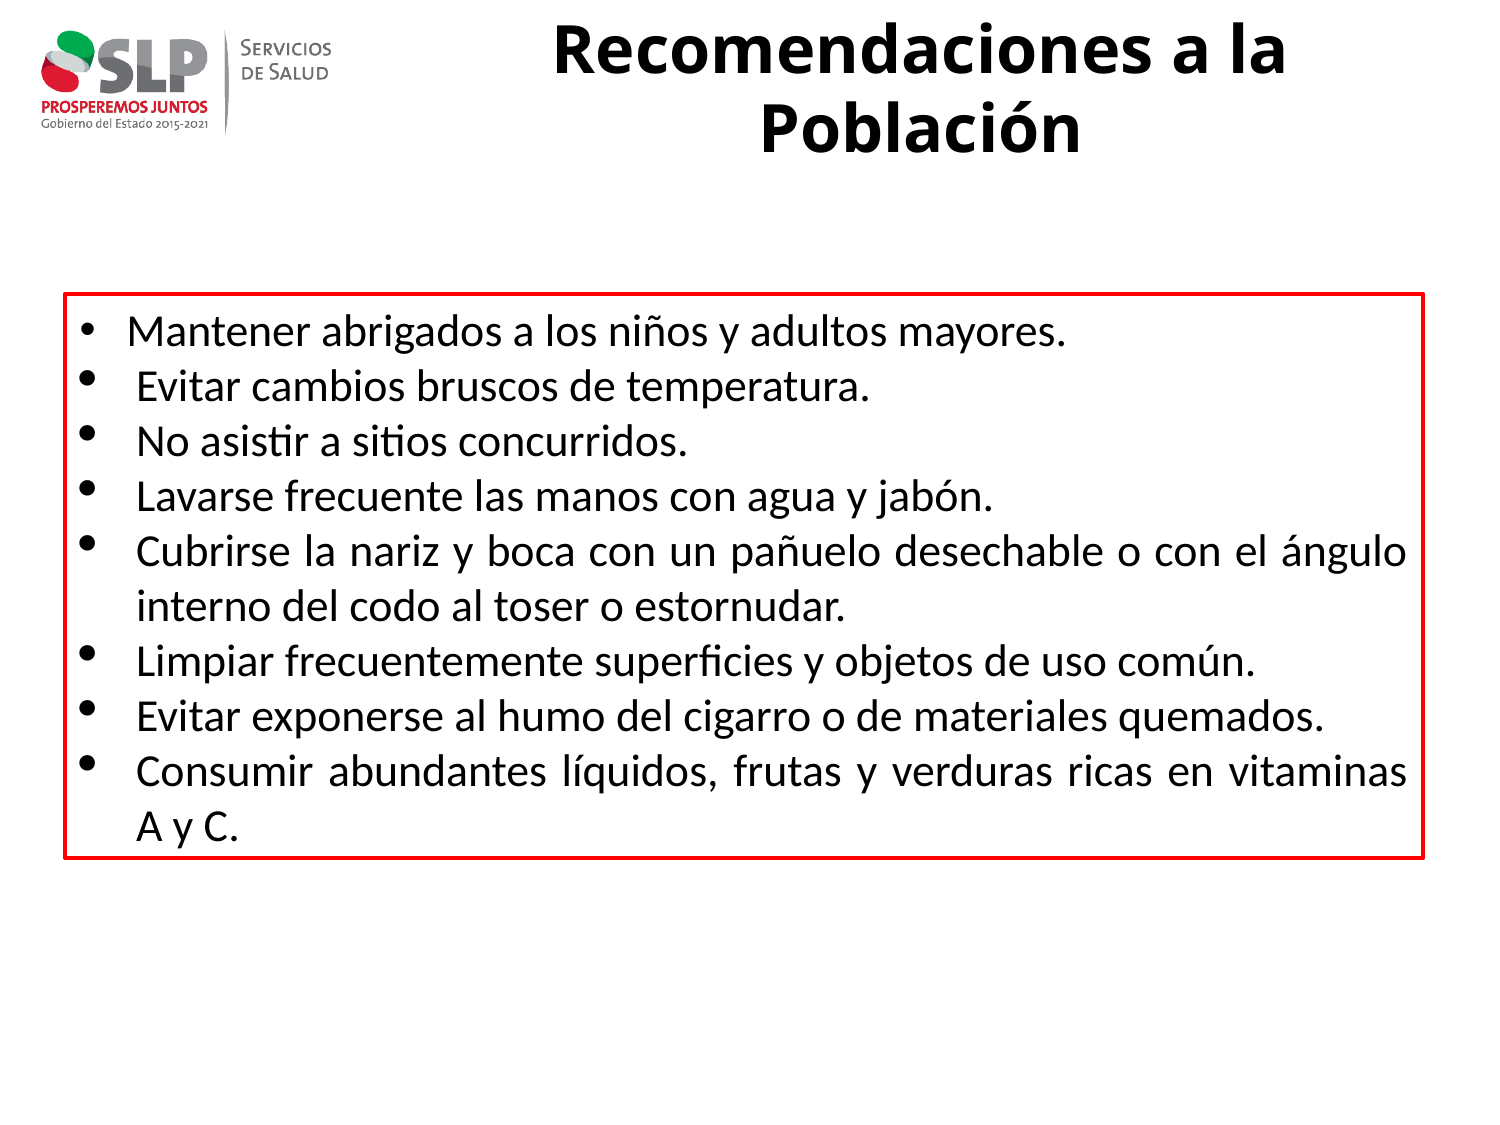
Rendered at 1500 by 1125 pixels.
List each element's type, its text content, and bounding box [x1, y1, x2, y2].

text_box Mantener abrigados a los niños y adultos mayores. Evitar cambios bruscos de temperatura. No asistir a sitios concurridos. Lavarse frecuente las manos con agua y jabón. Cubrirse la nariz y boca con un pañuelo desechable o con el ángulo interno del codo al toser o estornudar. Limpiar frecuentemente superficies y objetos de uso común. Evitar exponerse al humo del cigarro o de materiales quemados. Consumir abundantes líquidos, frutas y verduras ricas en vitaminas A y C. [64, 293, 1424, 859]
title Recomendaciones a la Población [604, 35, 1459, 138]
text_box [25, 0, 604, 226]
picture [40, 30, 332, 137]
